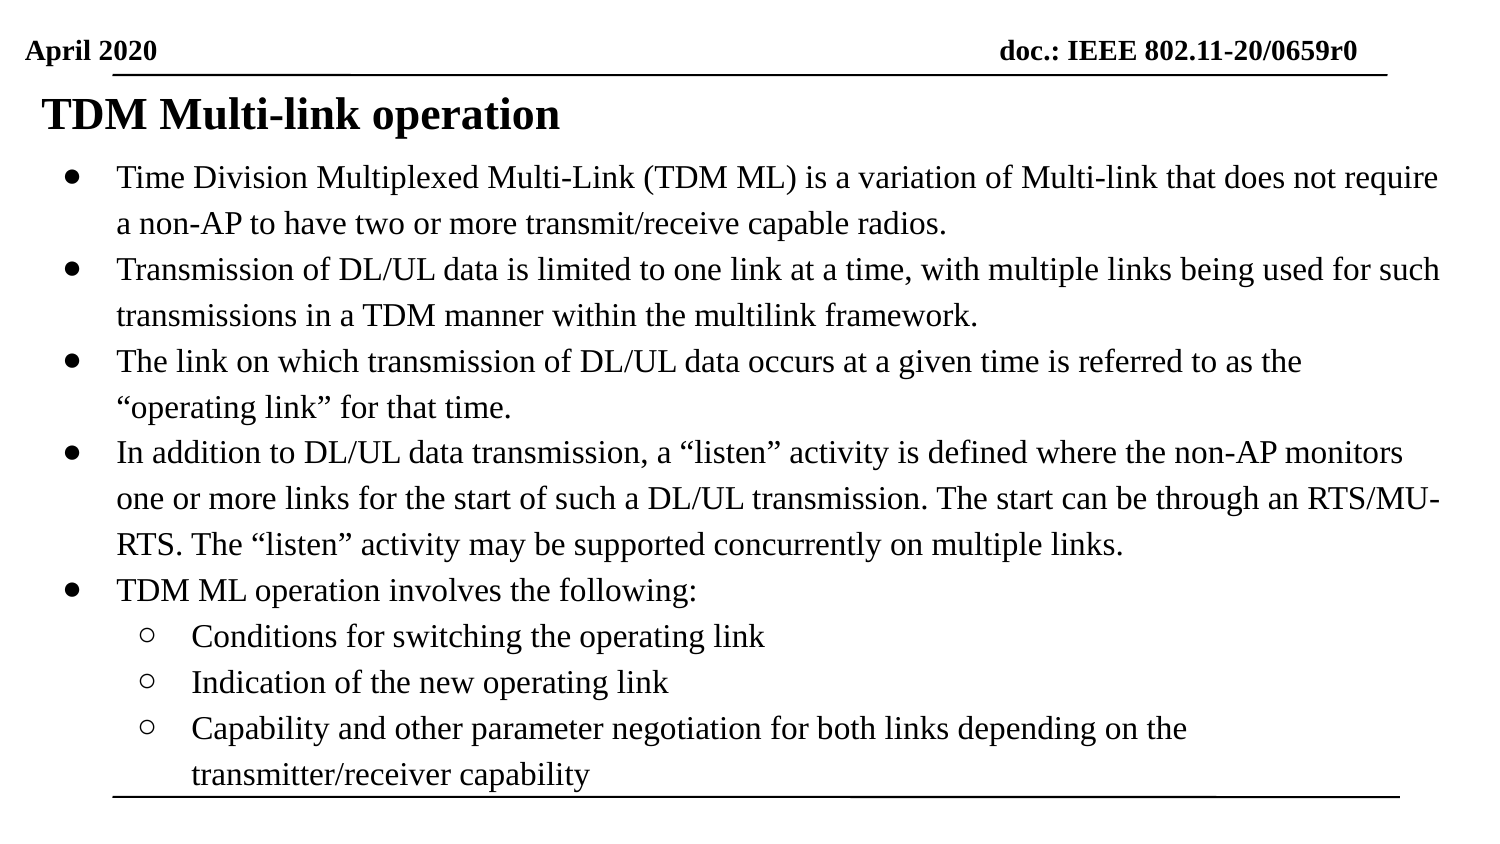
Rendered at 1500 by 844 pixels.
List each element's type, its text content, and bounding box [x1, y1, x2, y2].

list TDM Multi-link operation Time Division Multiplexed Multi-Link (TDM ML) is a variation of Multi-link that does not require a non-AP to have two or more transmit/receive capable radios. Transmission of DL/UL data is limited to one link at a time, with multiple links being used for such transmissions in a TDM manner within the multilink framework. The link on which transmission of DL/UL data occurs at a given time is referred to as the “operating link” for that time. In addition to DL/UL data transmission, a “listen” activity is defined where the non-AP monitors one or more links for the start of such a DL/UL transmission. The start can be through an RTS/MU-RTS. The “listen” activity may be supported concurrently on multiple links. TDM ML operation involves the following: Conditions for switching the operating link Indication of the new operating link Capability and other parameter negotiation for both links depending on the transmitter/receiver capability [29, 70, 1456, 789]
